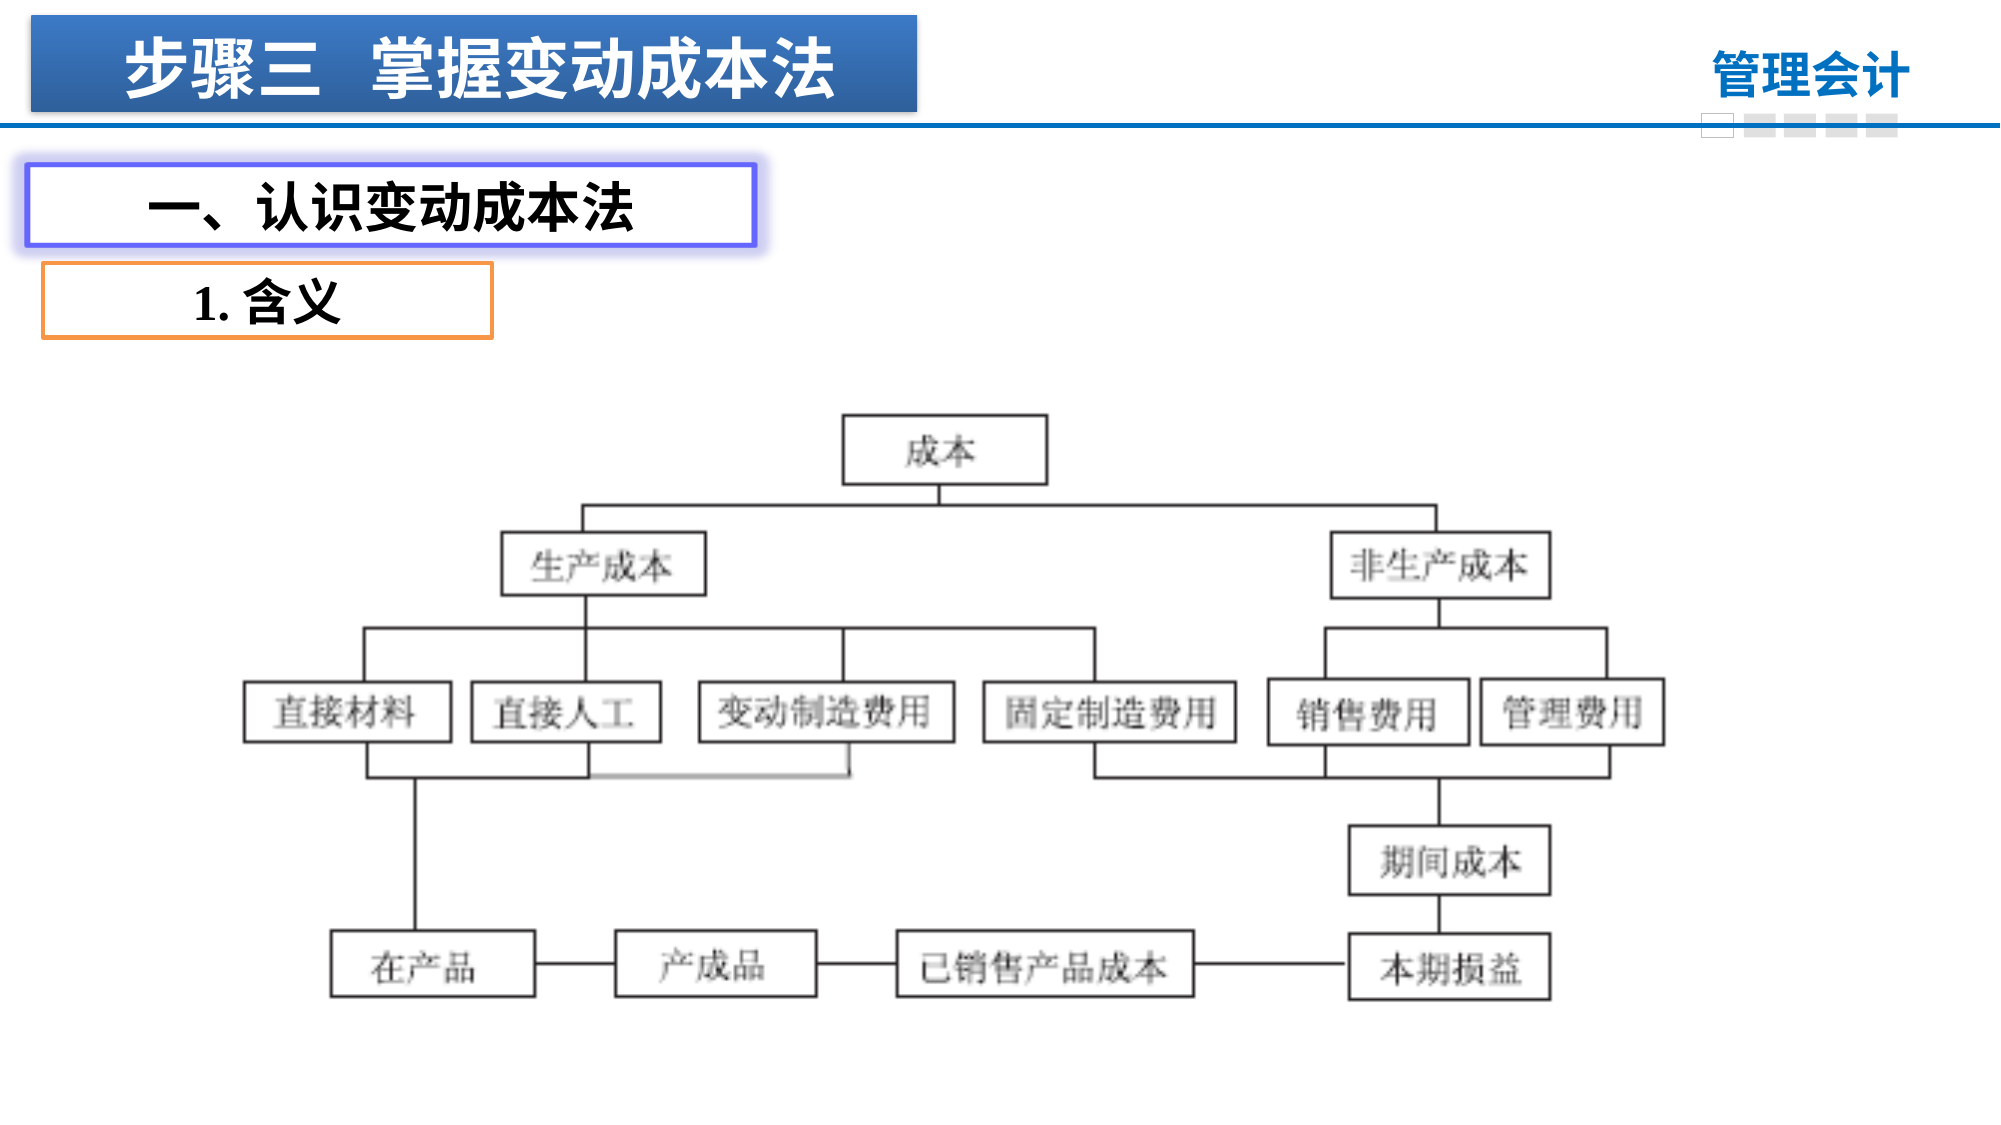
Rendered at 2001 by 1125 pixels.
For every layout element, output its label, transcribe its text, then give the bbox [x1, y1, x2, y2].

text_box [31, 14, 918, 197]
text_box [0, 136, 788, 273]
text_box 1.含义 [41, 282, 494, 340]
picture [184, 349, 1786, 1048]
